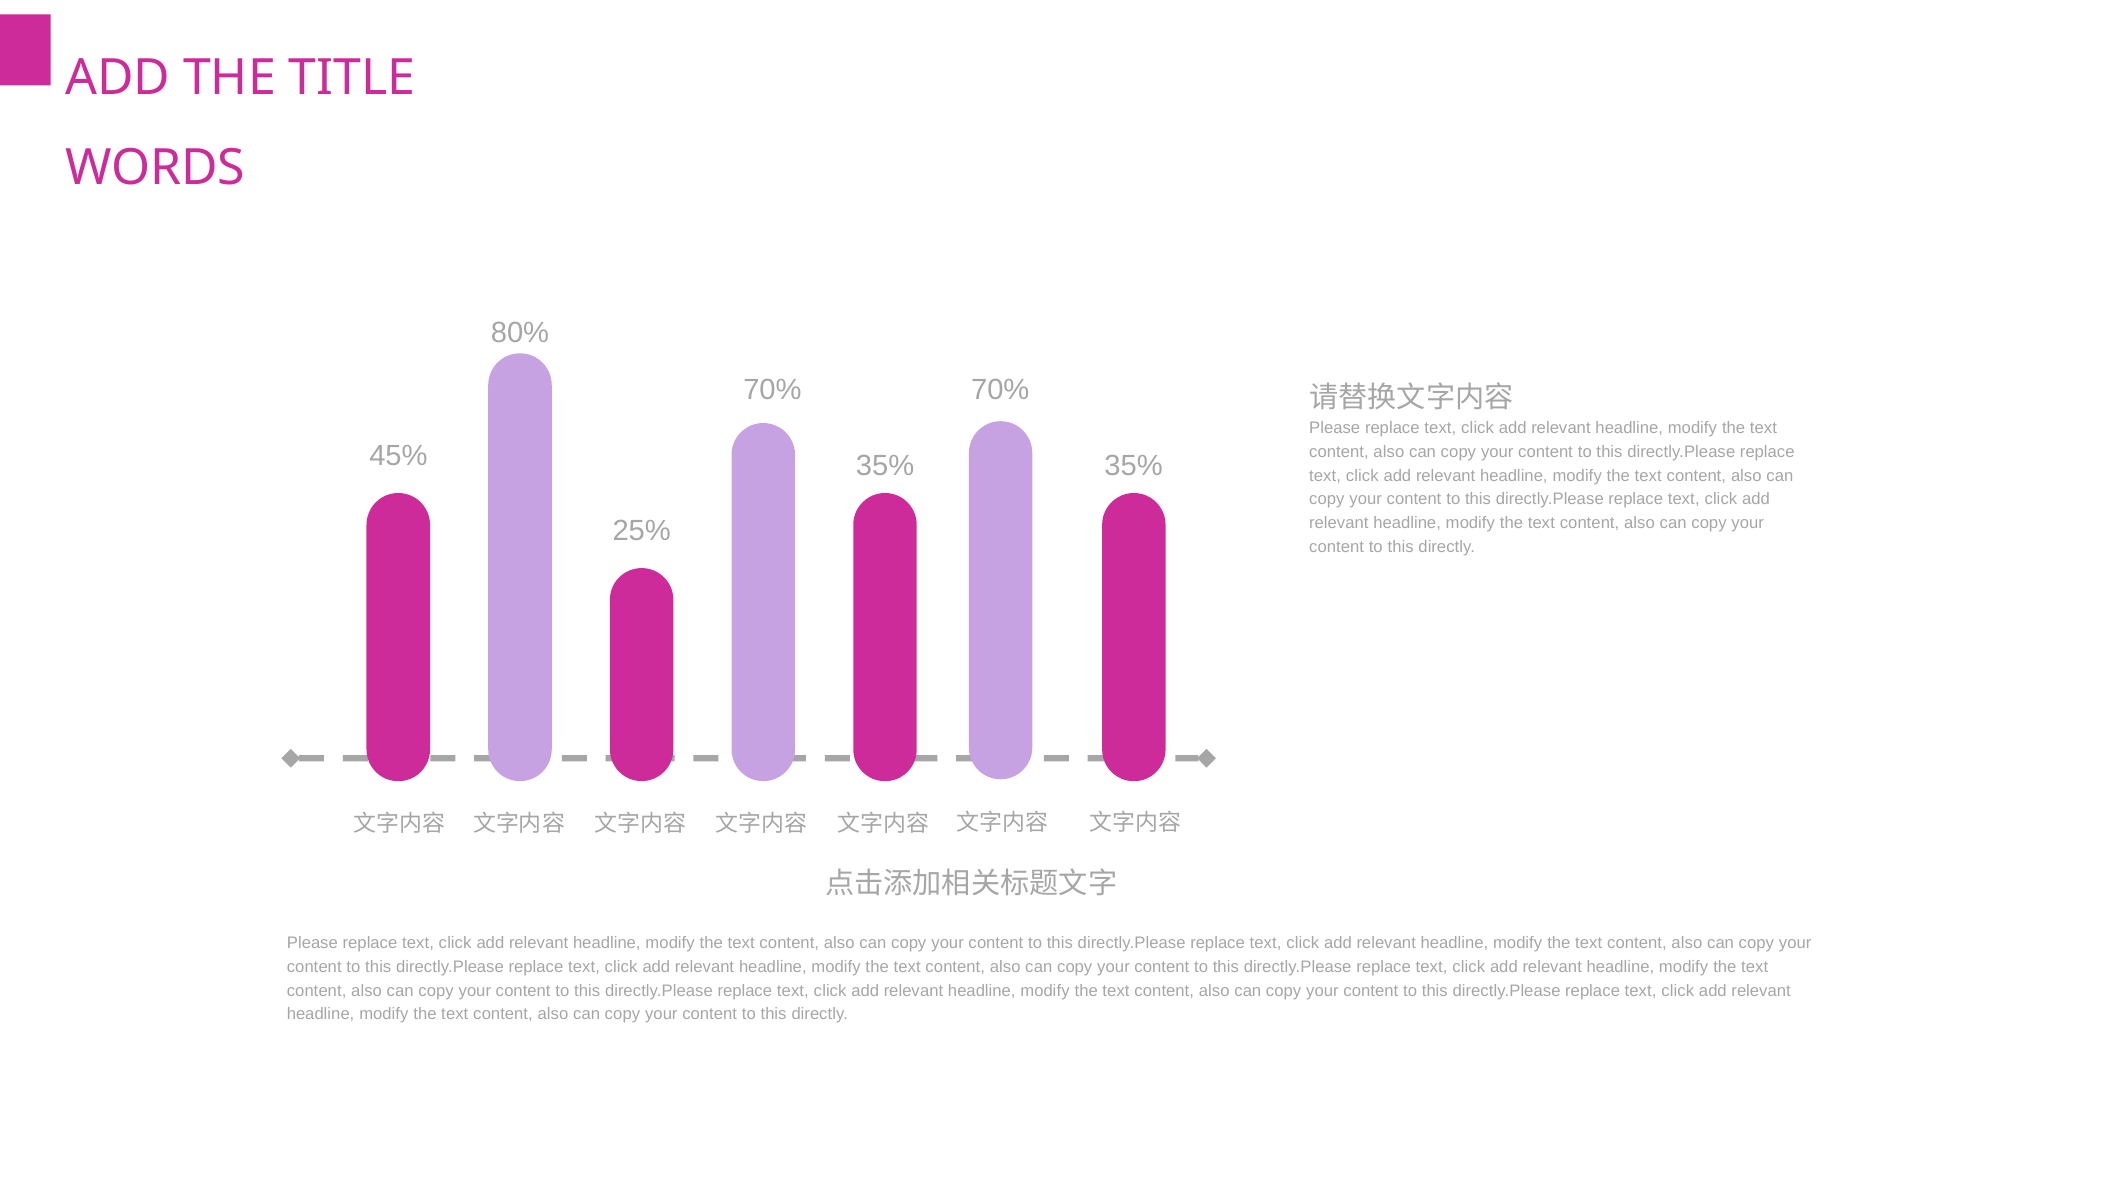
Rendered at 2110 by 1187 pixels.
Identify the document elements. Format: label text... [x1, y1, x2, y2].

text_box 点击添加相关标题文字 [825, 856, 1129, 899]
text_box [488, 353, 552, 782]
text_box 80% [483, 300, 557, 355]
text_box 文字内容 [330, 804, 469, 835]
text_box [1102, 492, 1166, 782]
text_box 70% [963, 357, 1038, 411]
text_box [1198, 752, 1213, 765]
text_box 文字内容 [469, 804, 571, 835]
text_box Please replace text, click add relevant headline, modify the text content, also can copy your content to this directly.Please replace text, click add relevant headline, modify the text content, also can copy your content to this directly.Please replace text, click add relevant headline, modify the text content, also can copy your content to this directly.Please replace text, click add relevant headline, modify the text content, also can copy your content to this directly.Please replace text, click add relevant headline, modify the text content, also can copy your content to this directly.Please replace text, click add relevant headline, modify the text content, also can copy your content to this directly. [286, 927, 1823, 1024]
text_box 文字内容 [571, 804, 692, 835]
text_box [366, 492, 431, 782]
text_box [284, 752, 303, 765]
text_box 请替换文字内容 [1309, 370, 1550, 413]
text_box [609, 568, 674, 782]
text_box 45% [361, 423, 436, 477]
text_box [731, 423, 796, 782]
text_box 35% [848, 433, 922, 487]
text_box [968, 421, 1033, 780]
text_box 文字内容 [692, 804, 815, 835]
text_box 35% [1096, 433, 1171, 487]
text_box 文字内容 [815, 804, 953, 835]
text_box ADD THE TITLE WORDS [50, 7, 583, 202]
text_box 文字内容 [934, 804, 1067, 834]
text_box [853, 492, 917, 782]
text_box 25% [605, 499, 679, 553]
text_box 70% [735, 358, 810, 412]
text_box Please replace text, click add relevant headline, modify the text content, also can copy your content to this directly.Please replace text, click add relevant headline, modify the text content, also can copy your content to this directly.Please replace text, click add relevant headline, modify the text content, also can copy your content to this directly. [1309, 412, 1822, 557]
text_box 文字内容 [1067, 804, 1205, 834]
